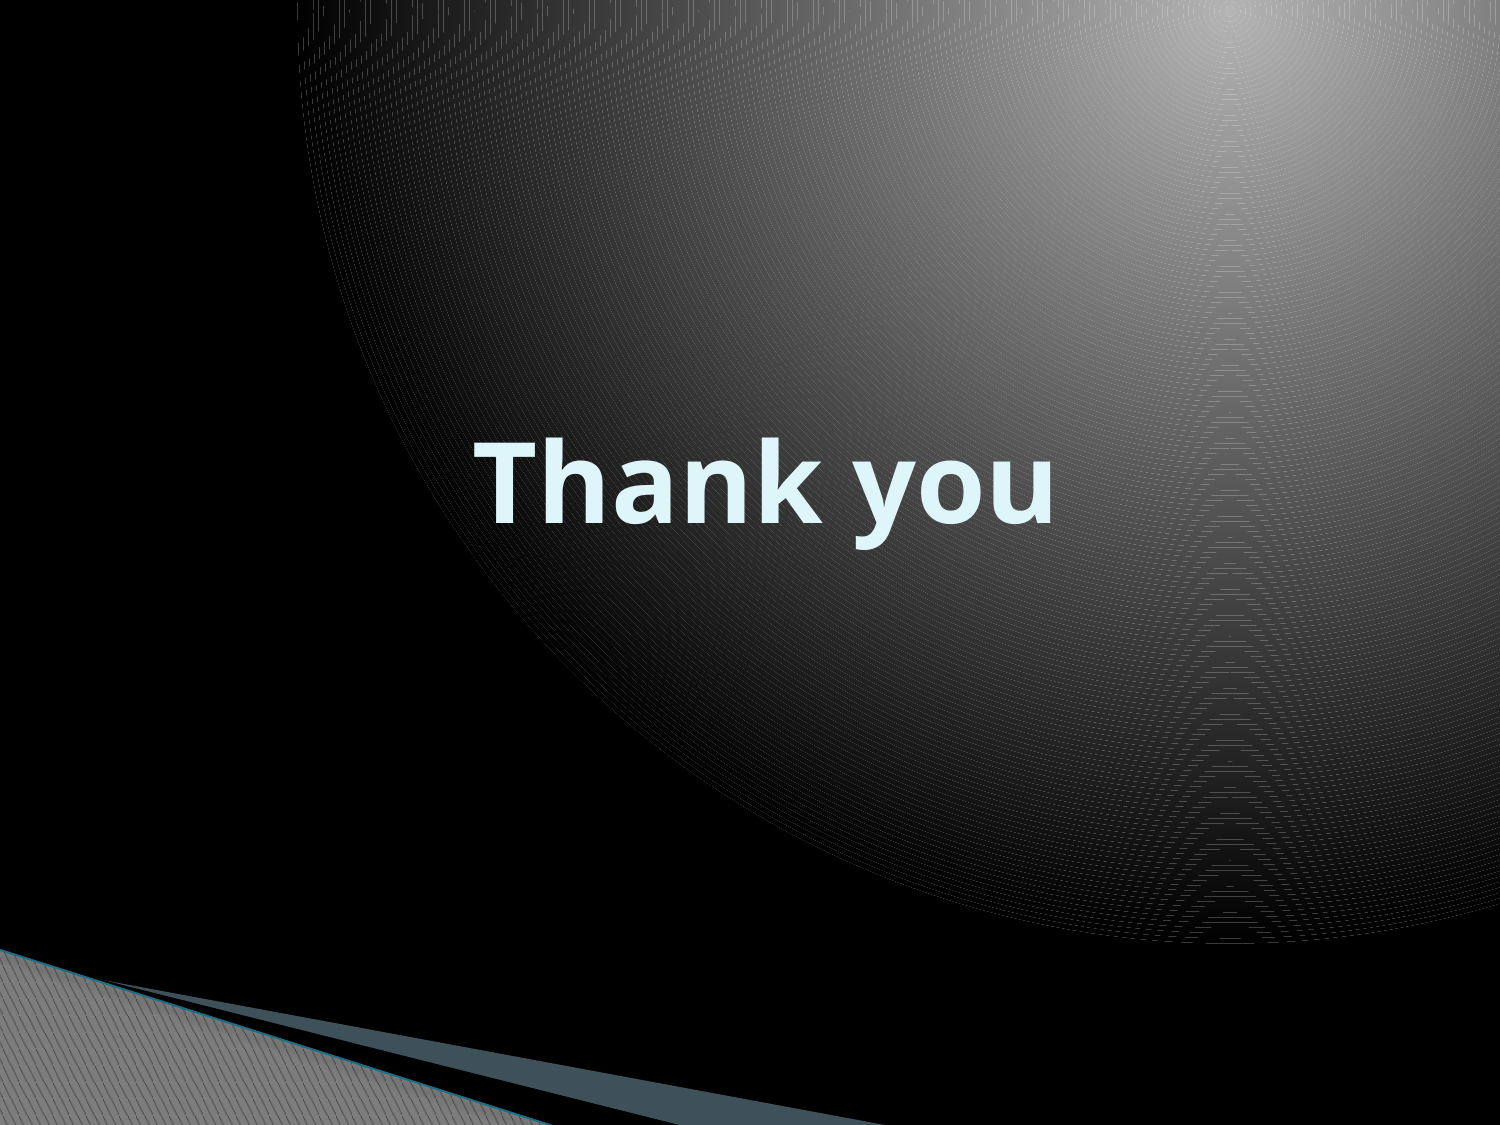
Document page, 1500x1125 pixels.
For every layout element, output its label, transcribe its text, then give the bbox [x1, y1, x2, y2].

title Thank you [76, 385, 1427, 573]
picture [0, 952, 543, 1125]
